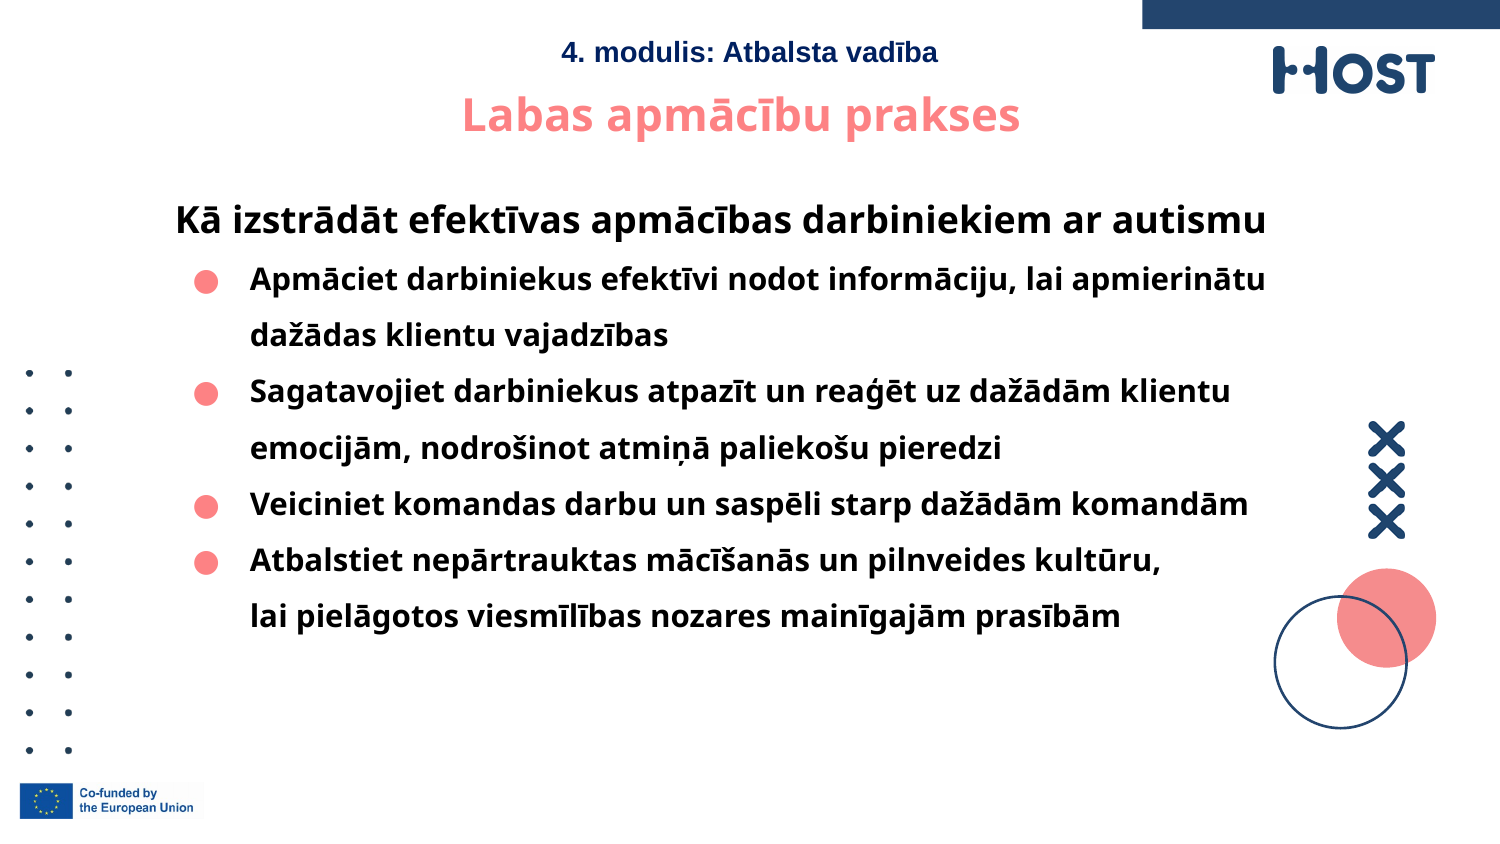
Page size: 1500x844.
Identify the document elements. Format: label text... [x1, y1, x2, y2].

title Labas apmācību prakses [198, 70, 1285, 160]
picture [1273, 46, 1435, 94]
text_box 4. modulis: Atbalsta vadība [545, 13, 955, 71]
picture [1368, 421, 1405, 539]
picture [0, 370, 204, 820]
list Kā izstrādāt efektīvas apmācības darbiniekiem ar autismu Apmāciet darbiniekus efektīvi nodot informāciju, lai apmierinātu dažādas klientu vajadzības Sagatavojiet darbiniekus atpazīt un reaģēt uz dažādām klientu emocijām, nodrošinot atmiņā paliekošu pieredzi Veiciniet komandas darbu un saspēli starp dažādām komandām Atbalstiet nepārtrauktas mācīšanās un pilnveides kultūru, lai pielāgotos viesmīlības nozares mainīgajām prasībām [159, 158, 1324, 802]
